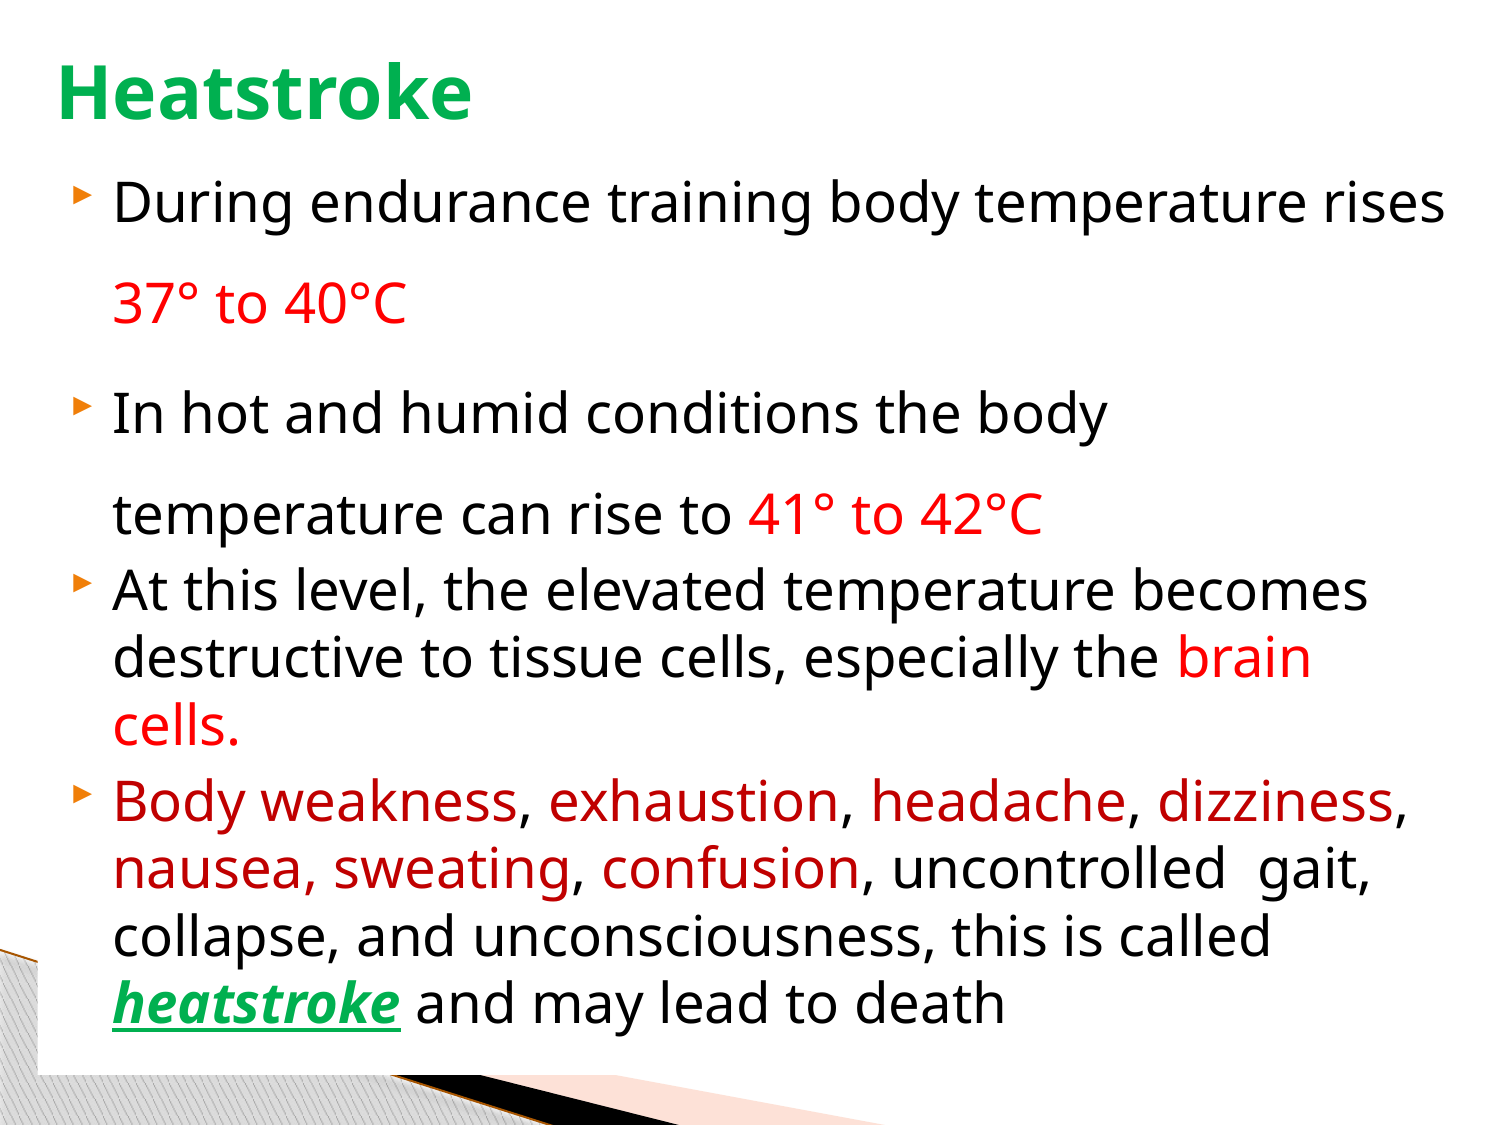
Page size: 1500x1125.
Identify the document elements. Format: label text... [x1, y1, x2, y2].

text_box Heatstroke [40, 37, 490, 143]
list During endurance training body temperature rises 37° to 40°C In hot and humid conditions the body temperature can rise to 41° to 42°C At this level, the elevated temperature becomes destructive to tissue cells, especially the brain cells. Body weakness, exhaustion, headache, dizziness, nausea, sweating, confusion, uncontrolled gait, collapse, and unconsciousness, this is called heatstroke and may lead to death [37, 125, 1463, 1075]
